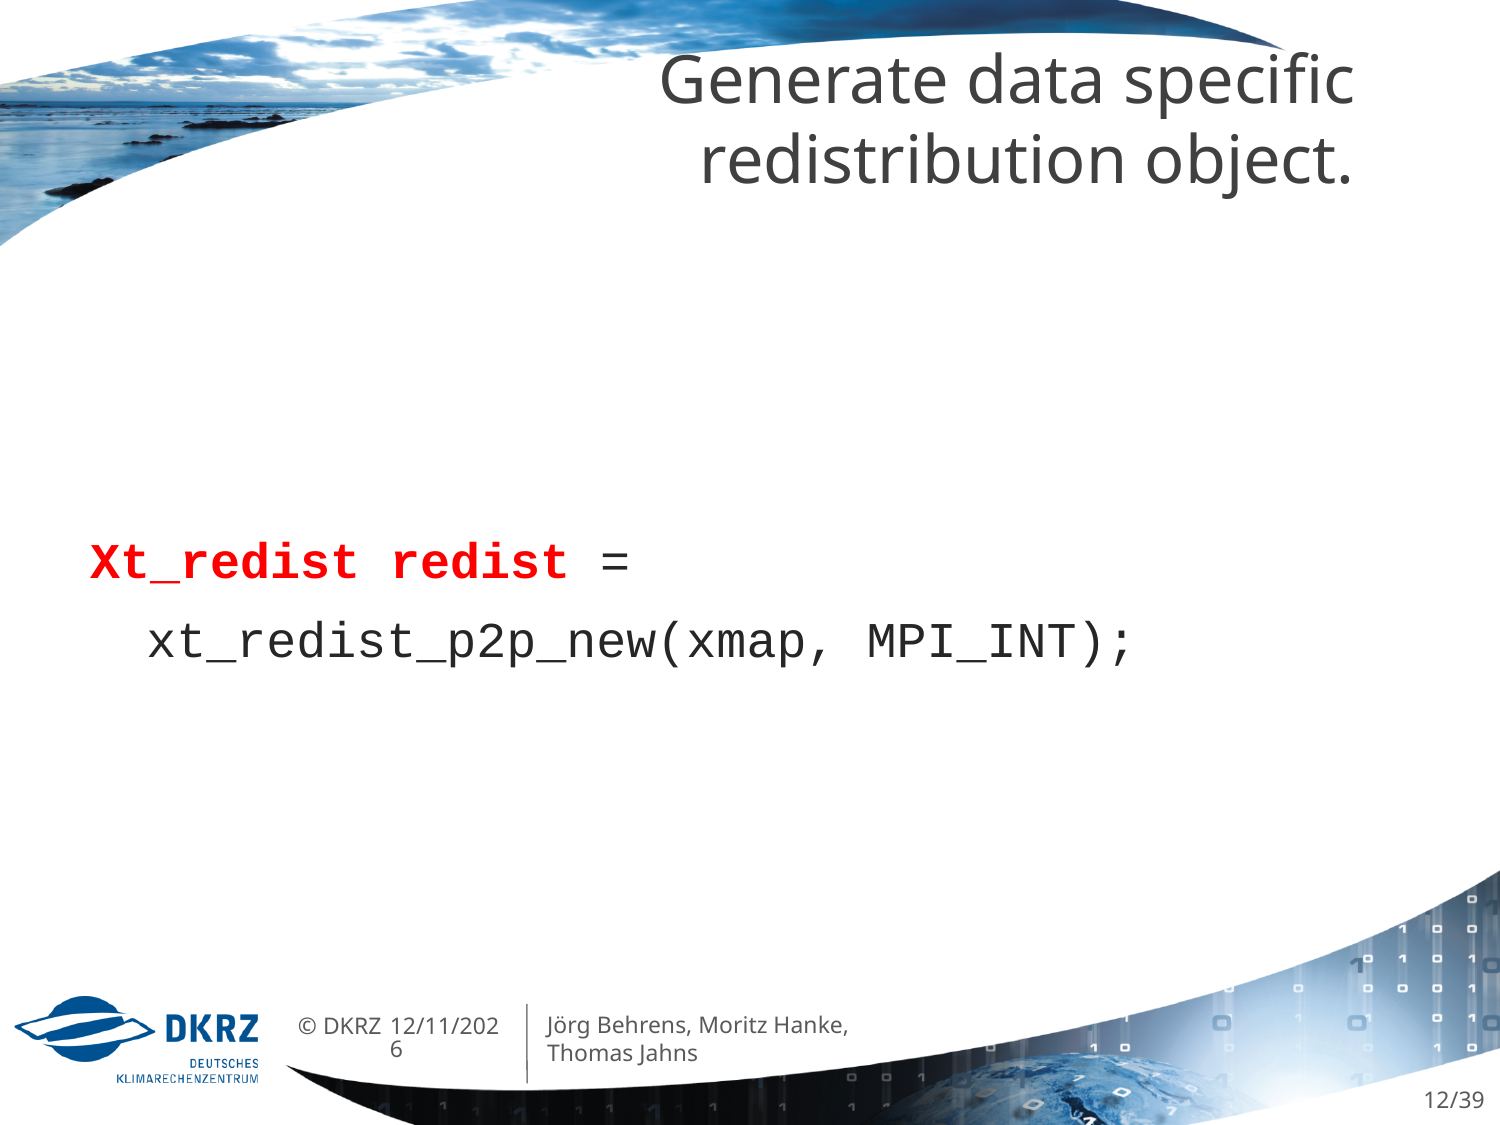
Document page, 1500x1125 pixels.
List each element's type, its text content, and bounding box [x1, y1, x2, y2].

picture [0, 0, 1288, 246]
picture [14, 996, 258, 1083]
picture [285, 867, 1500, 1125]
footer Jörg Behrens, Moritz Hanke, Thomas Jahns [532, 1003, 884, 1082]
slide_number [375, 1004, 528, 1052]
title Generate data specific redistribution object. [480, 70, 1372, 165]
slide_number 12 [1333, 1078, 1465, 1125]
list Xt_redist redist = xt_redist_p2p_new(xmap, MPI_INT); [74, 210, 1426, 985]
